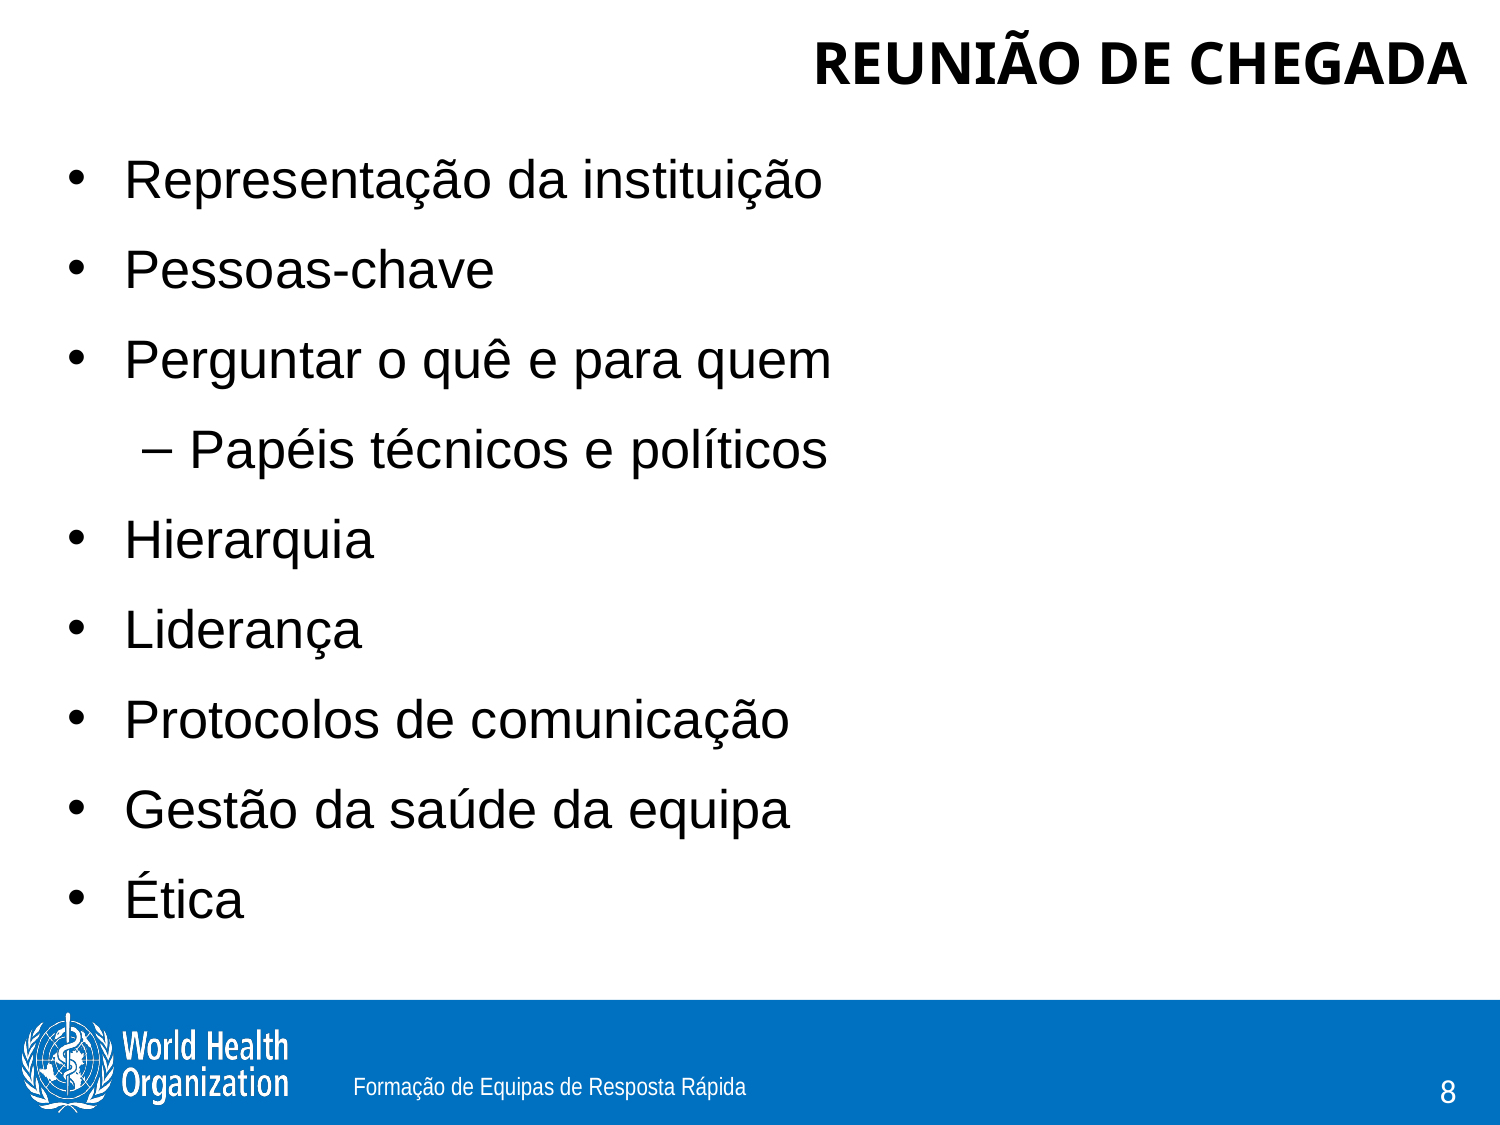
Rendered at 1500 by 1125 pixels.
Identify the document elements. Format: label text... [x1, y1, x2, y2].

text_box Representação da instituição Pessoas-chave Perguntar o quê e para quem Papéis técnicos e políticos Hierarquia Liderança Protocolos de comunicação Gestão da saúde da equipa Ética [53, 137, 1436, 835]
picture [21, 1012, 288, 1113]
text_box REUNIÃO DE CHEGADA [242, 19, 1483, 104]
